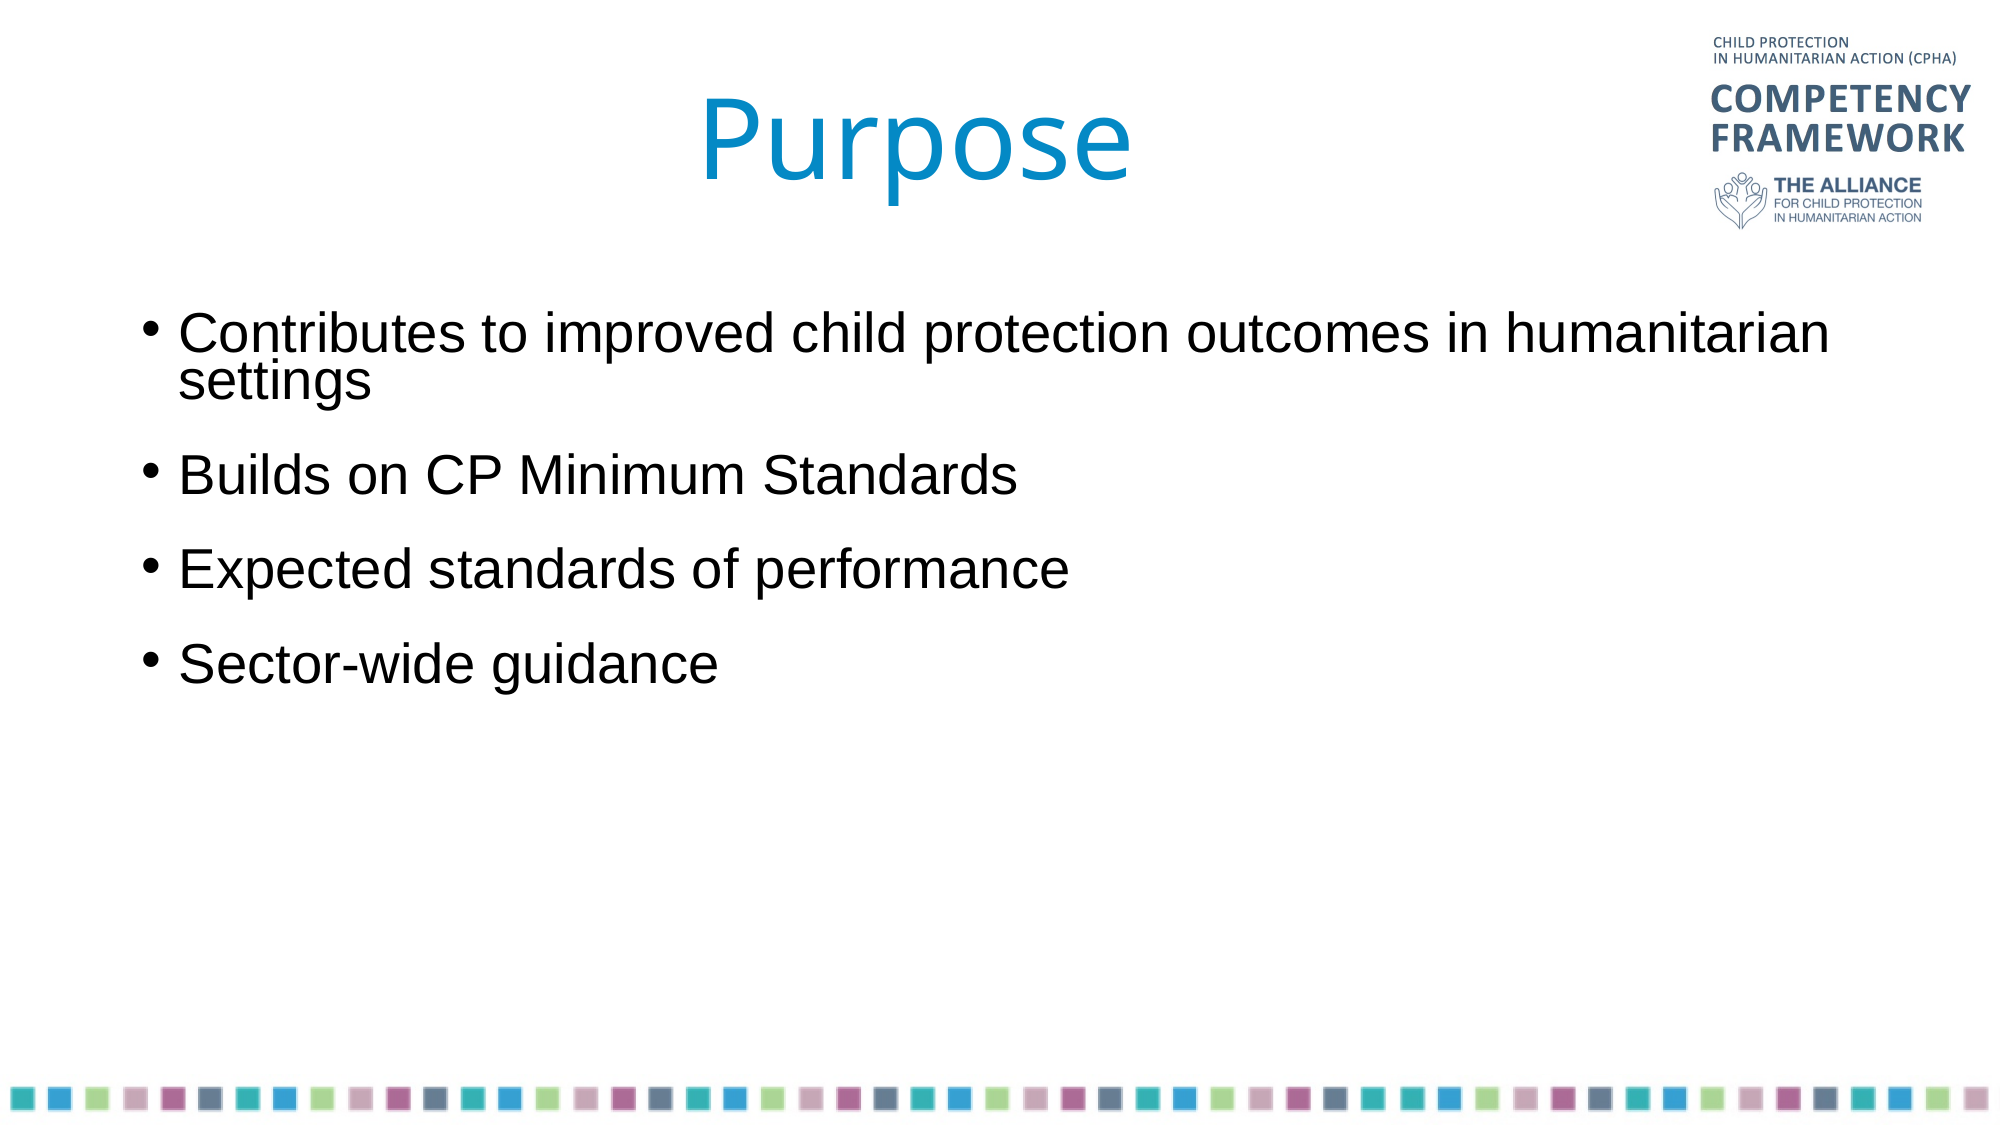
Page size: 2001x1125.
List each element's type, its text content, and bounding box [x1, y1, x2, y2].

title Purpose [165, 67, 1666, 175]
text_box Contributes to improved child protection outcomes in humanitarian settings Builds on CP Minimum Standards Expected standards of performance Sector-wide guidance [126, 175, 1928, 950]
picture [0, 1074, 2000, 1125]
picture [1709, 30, 1974, 236]
